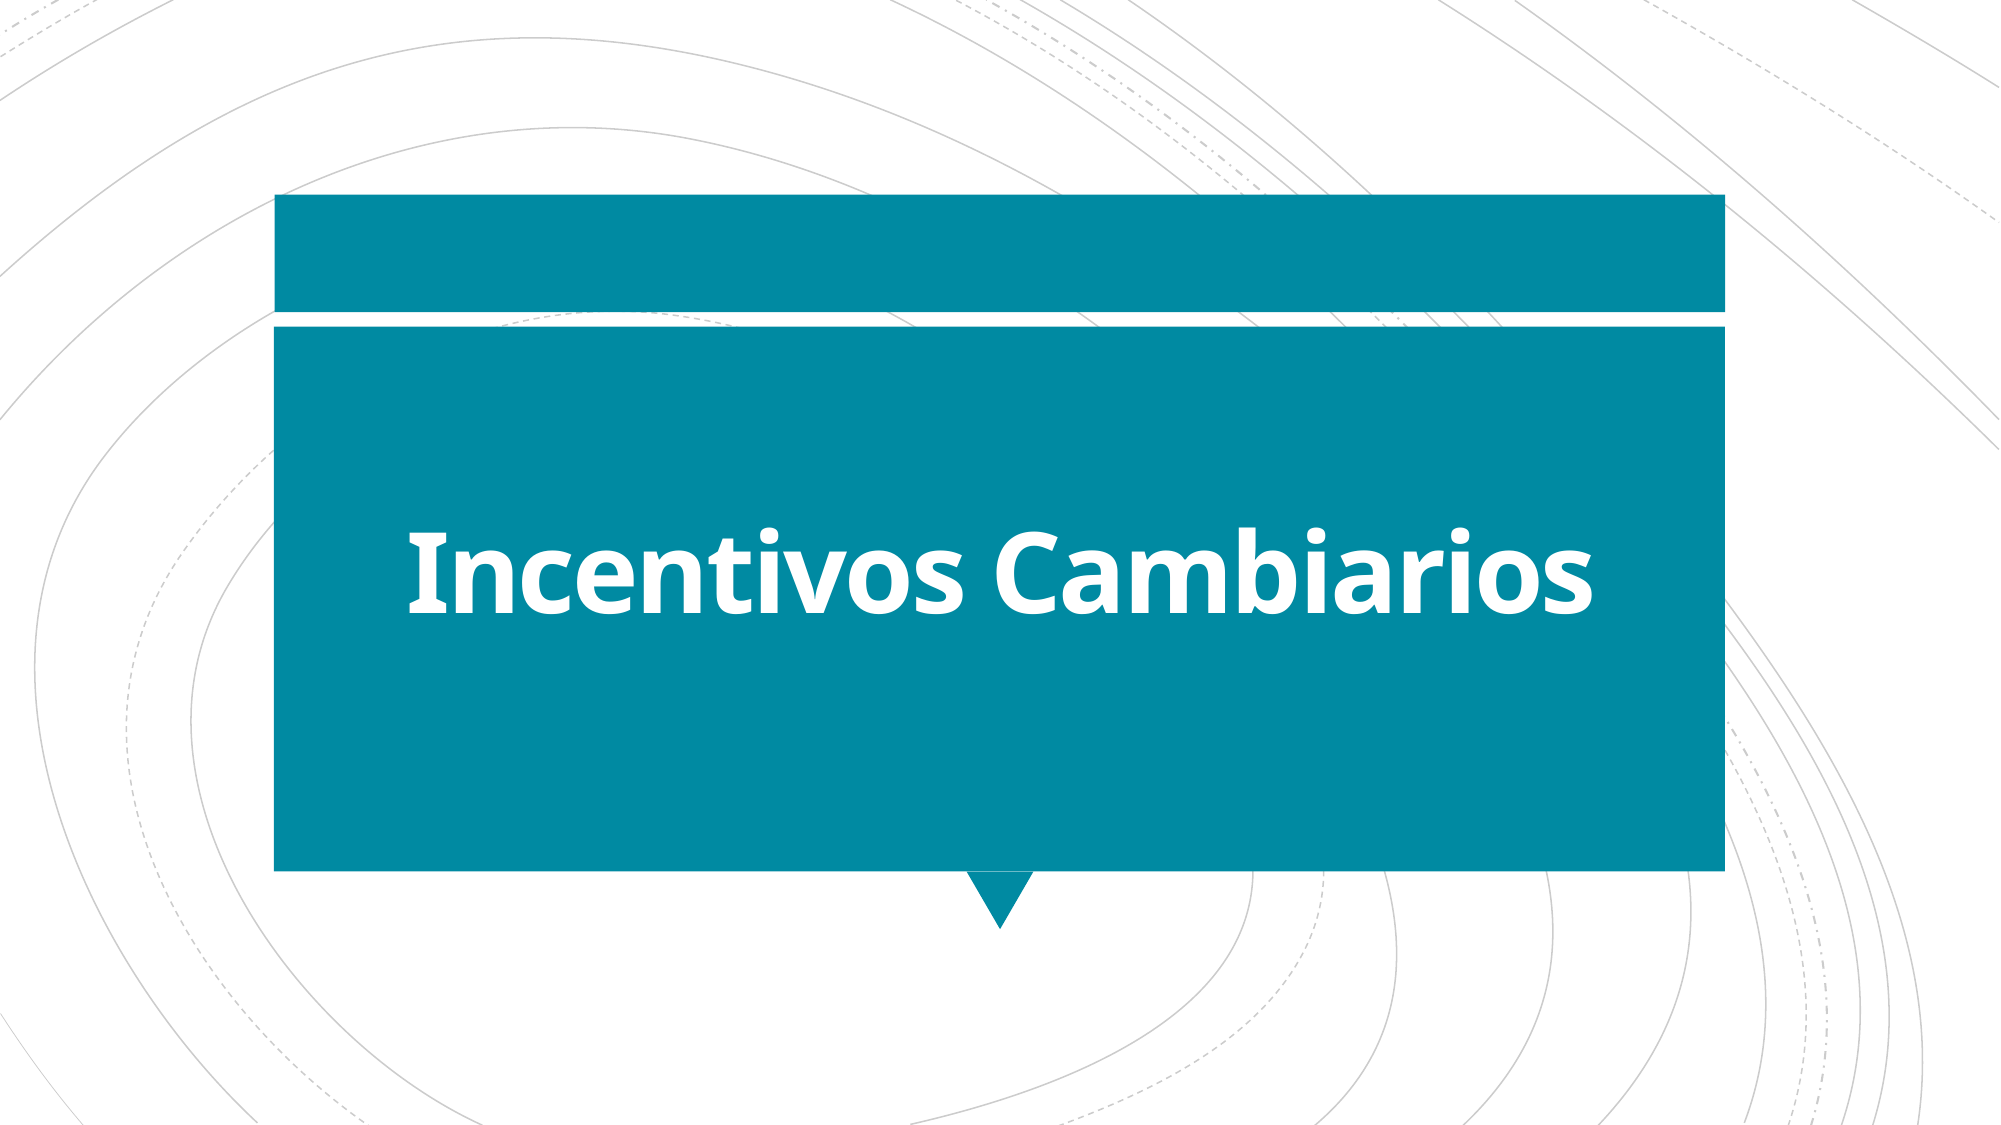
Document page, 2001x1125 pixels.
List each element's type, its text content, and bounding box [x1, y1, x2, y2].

title Incentivos Cambiarios [288, 419, 1713, 706]
